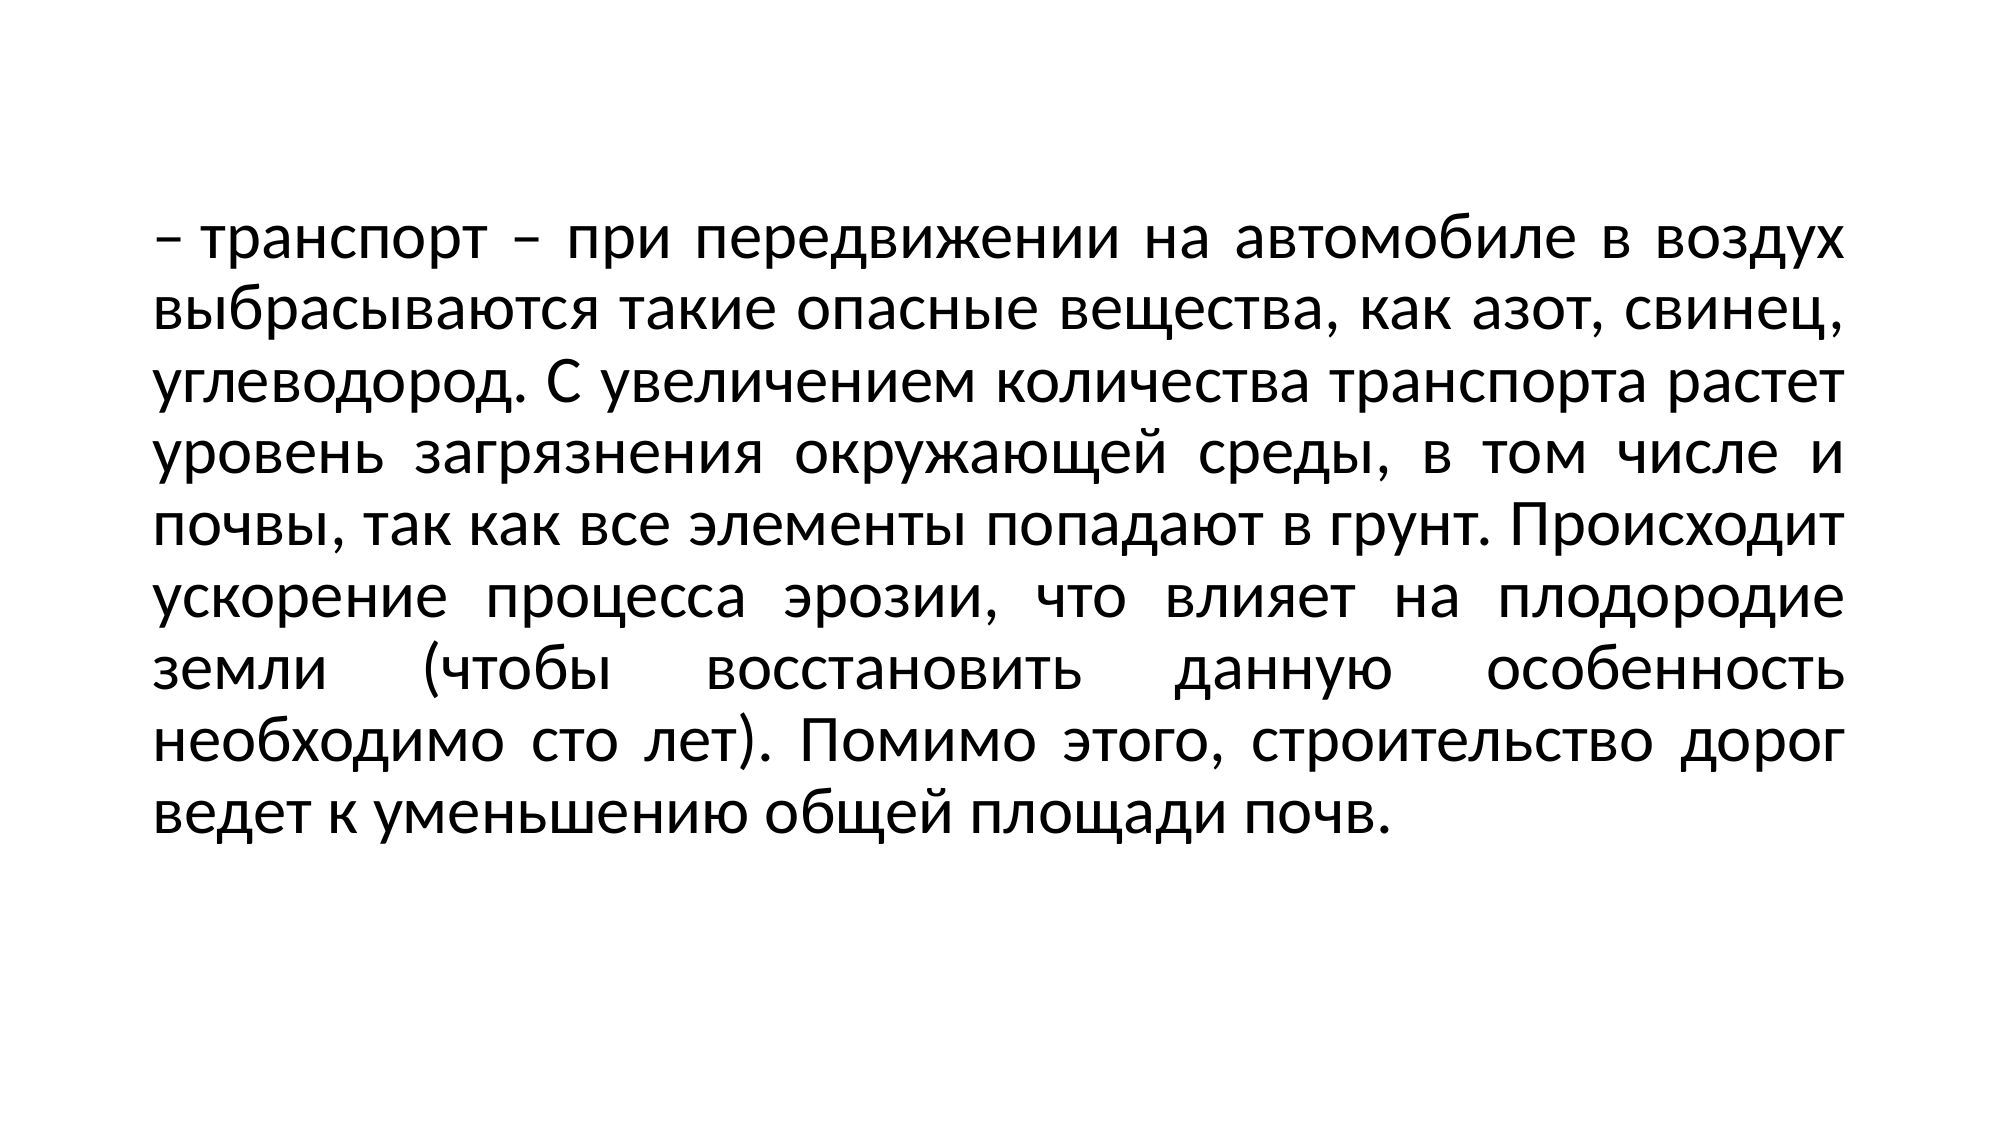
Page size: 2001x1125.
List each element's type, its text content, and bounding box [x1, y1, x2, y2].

list – транспорт – при передвижении на автомобиле в воздух выбрасываются такие опасные вещества, как азот, свинец, углеводород. С увеличением количества транспорта растет уровень загрязнения окружающей среды, в том числе и почвы, так как все элементы попадают в грунт. Происходит ускорение процесса эрозии, что влияет на плодородие земли (чтобы восстановить данную особенность необходимо сто лет). Помимо этого, строительство дорог ведет к уменьшению общей площади почв. [137, 92, 1863, 1014]
